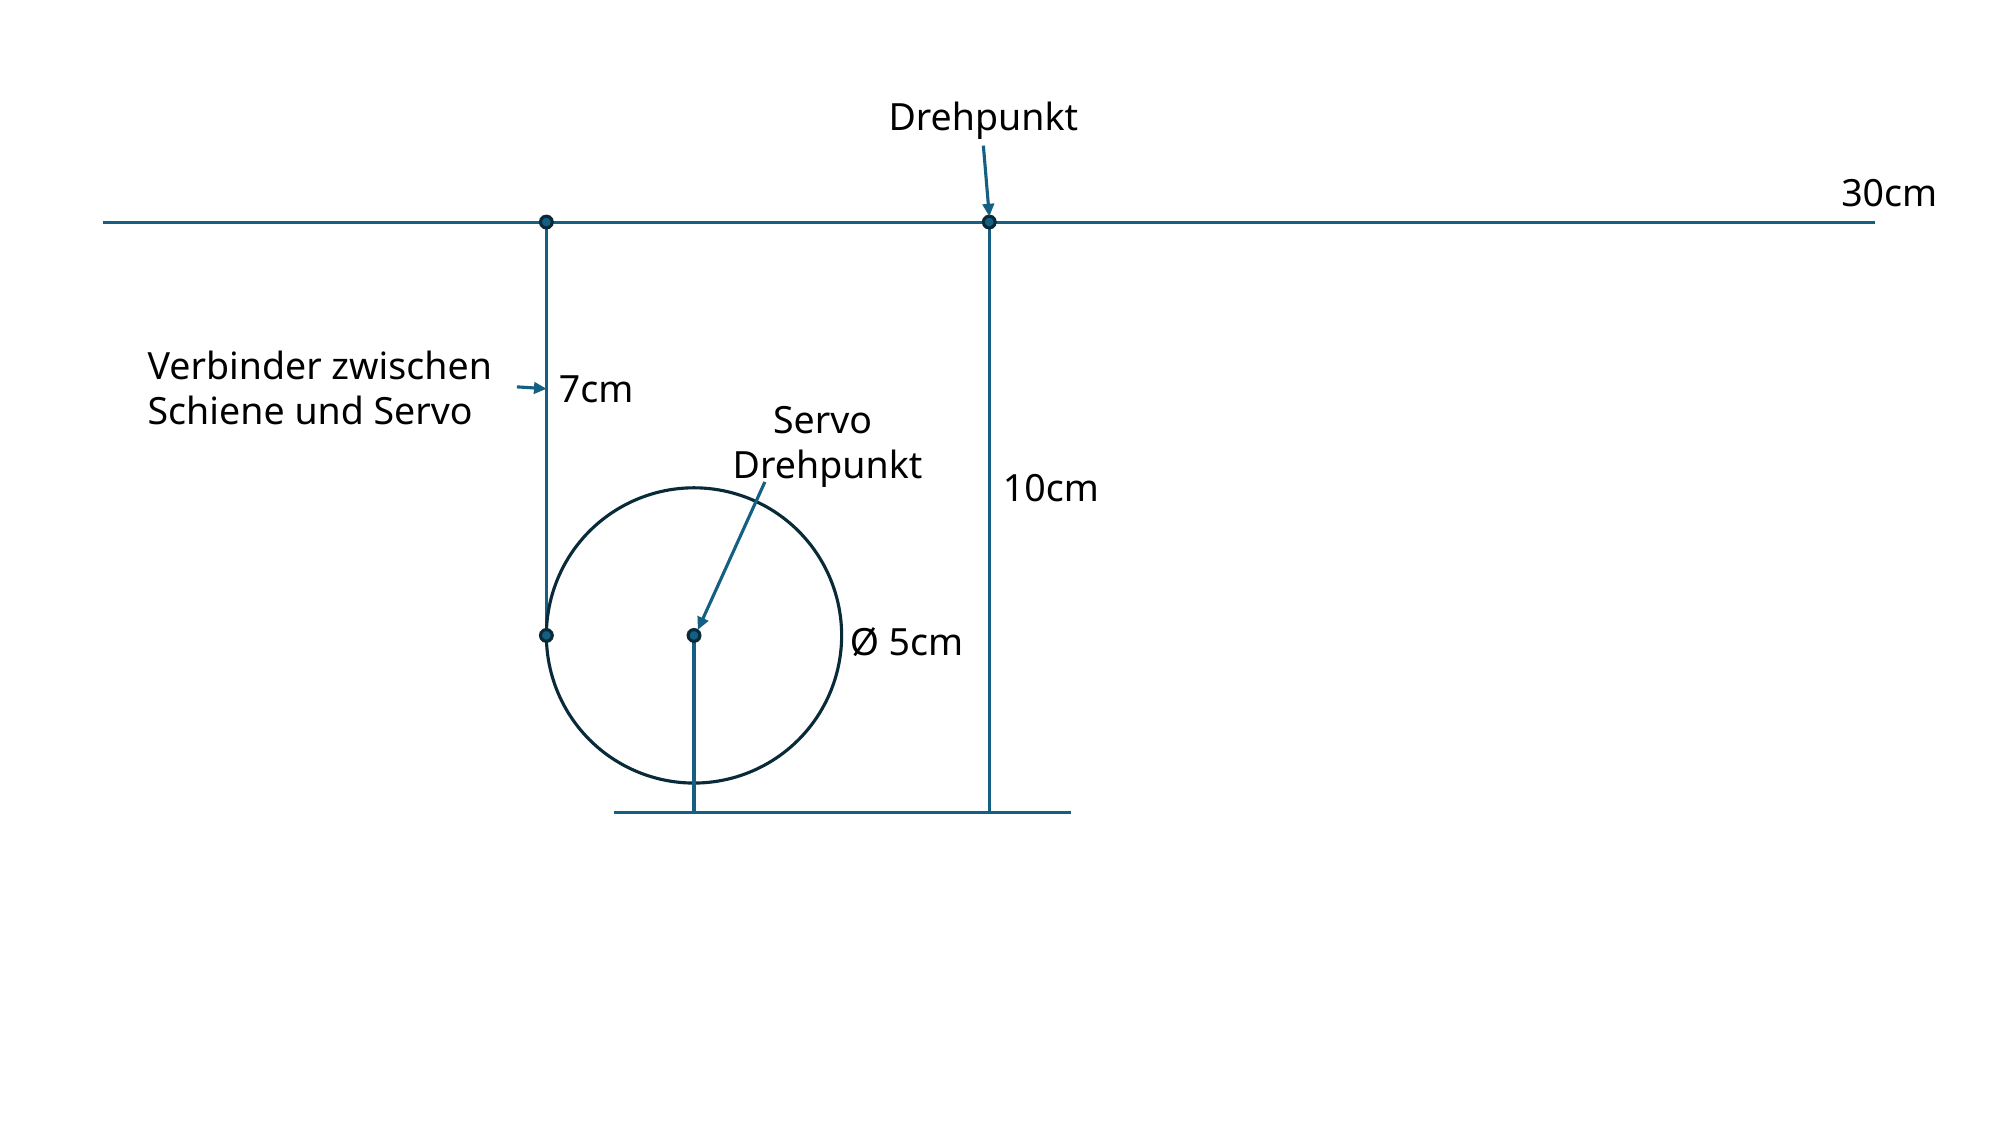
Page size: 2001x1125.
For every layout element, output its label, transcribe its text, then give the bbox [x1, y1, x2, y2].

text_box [697, 481, 766, 631]
text_box Drehpunkt [873, 85, 1093, 146]
text_box 10cm [990, 456, 1114, 517]
text_box Verbinder zwischen Schiene und Servo [132, 334, 517, 440]
text_box [982, 223, 988, 230]
text_box 7cm [547, 357, 649, 418]
text_box [686, 627, 702, 643]
text_box [538, 628, 554, 643]
text_box [547, 223, 554, 230]
text_box Ø 5cm [834, 611, 978, 671]
text_box [696, 504, 842, 785]
text_box Servo Drehpunkt [717, 388, 938, 494]
text_box 30cm [1826, 161, 1953, 222]
text_box [982, 214, 997, 221]
text_box [545, 486, 697, 785]
text_box [539, 214, 554, 221]
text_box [982, 145, 990, 217]
text_box [539, 223, 545, 230]
text_box [990, 223, 997, 230]
